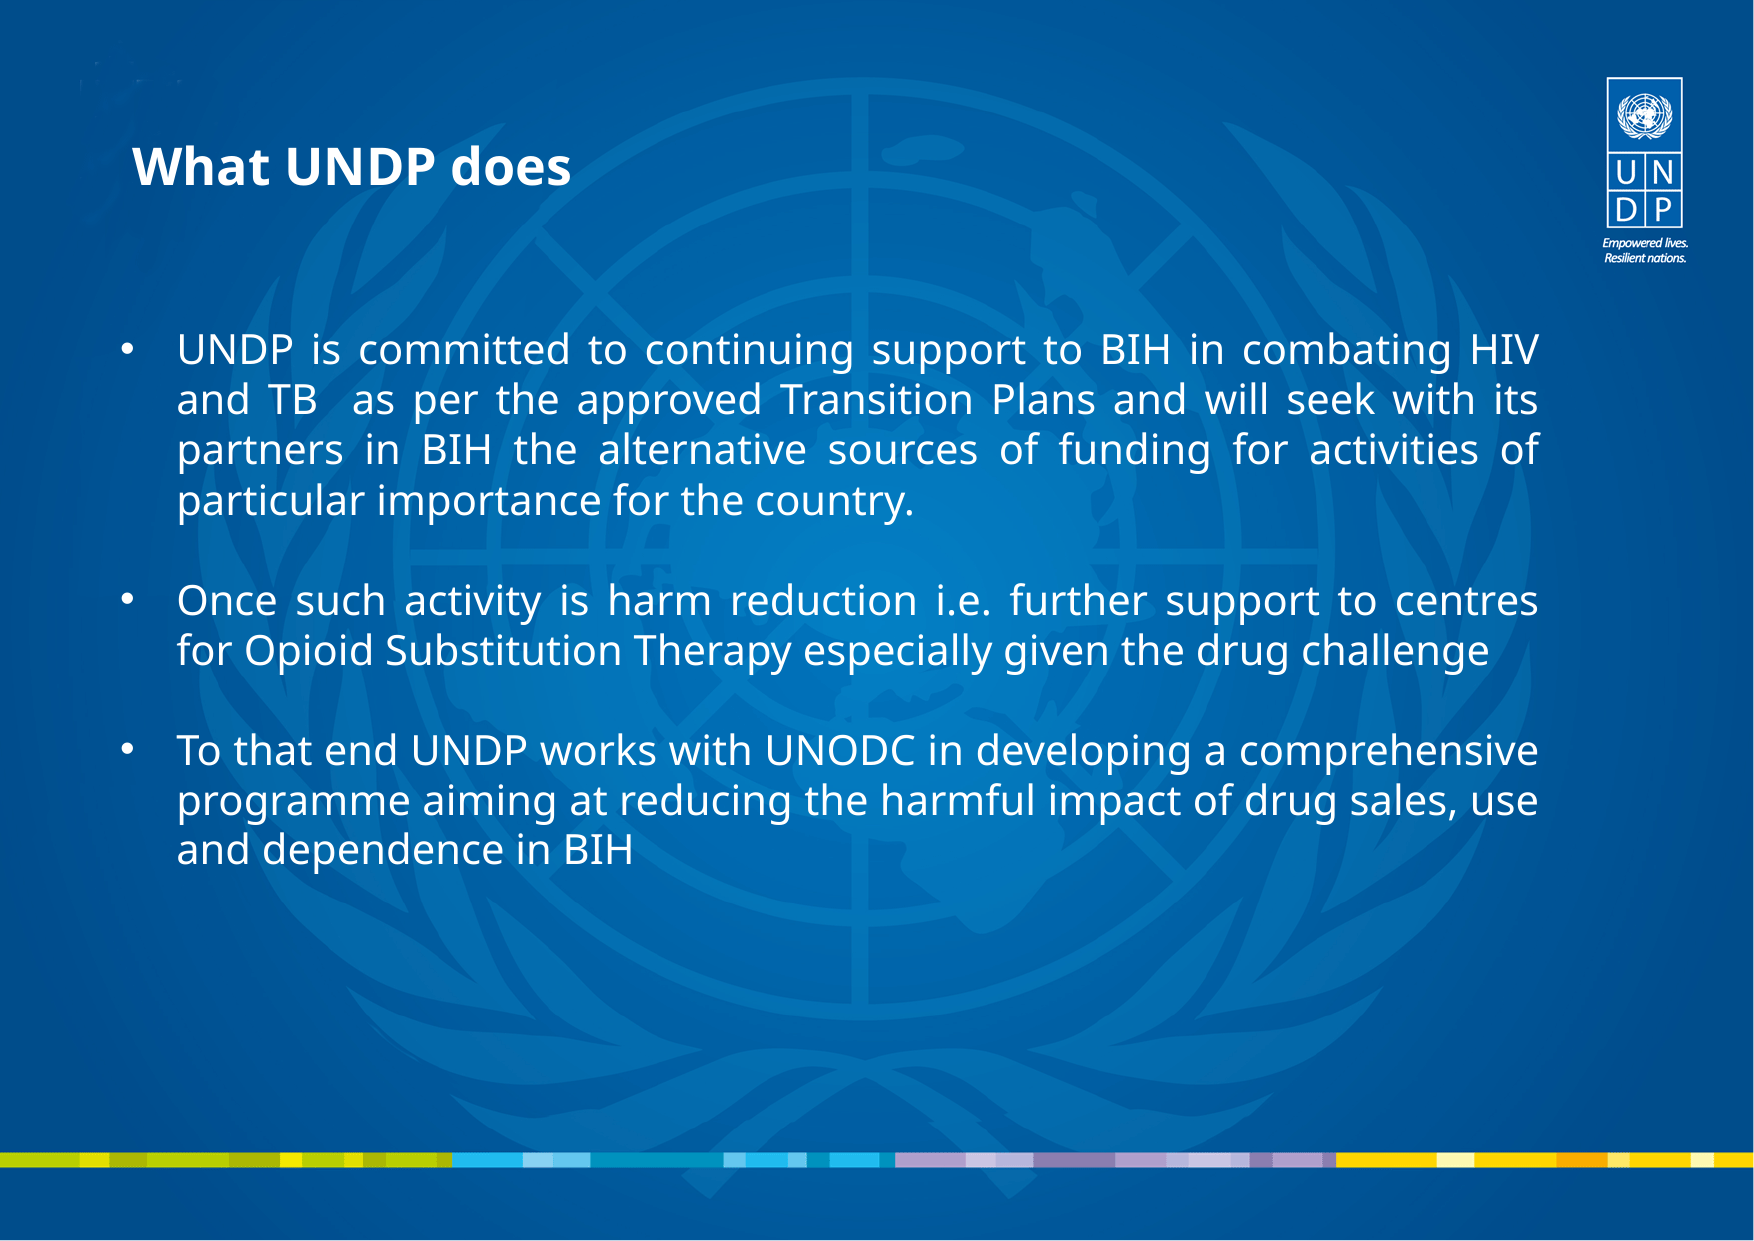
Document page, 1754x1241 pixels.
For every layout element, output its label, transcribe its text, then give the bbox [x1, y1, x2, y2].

picture [0, 0, 1754, 1241]
text_box UNDP is committed to continuing support to BIH in combating HIV and TB as per the approved Transition Plans and will seek with its partners in BIH the alternative sources of funding for activities of particular importance for the country. Once such activity is harm reduction i.e. further support to centres for Opioid Substitution Therapy especially given the drug challenge To that end UNDP works with UNODC in developing a comprehensive programme aiming at reducing the harmful impact of drug sales, use and dependence in BIH [105, 315, 1555, 881]
text_box What UNDP does [117, 126, 588, 204]
